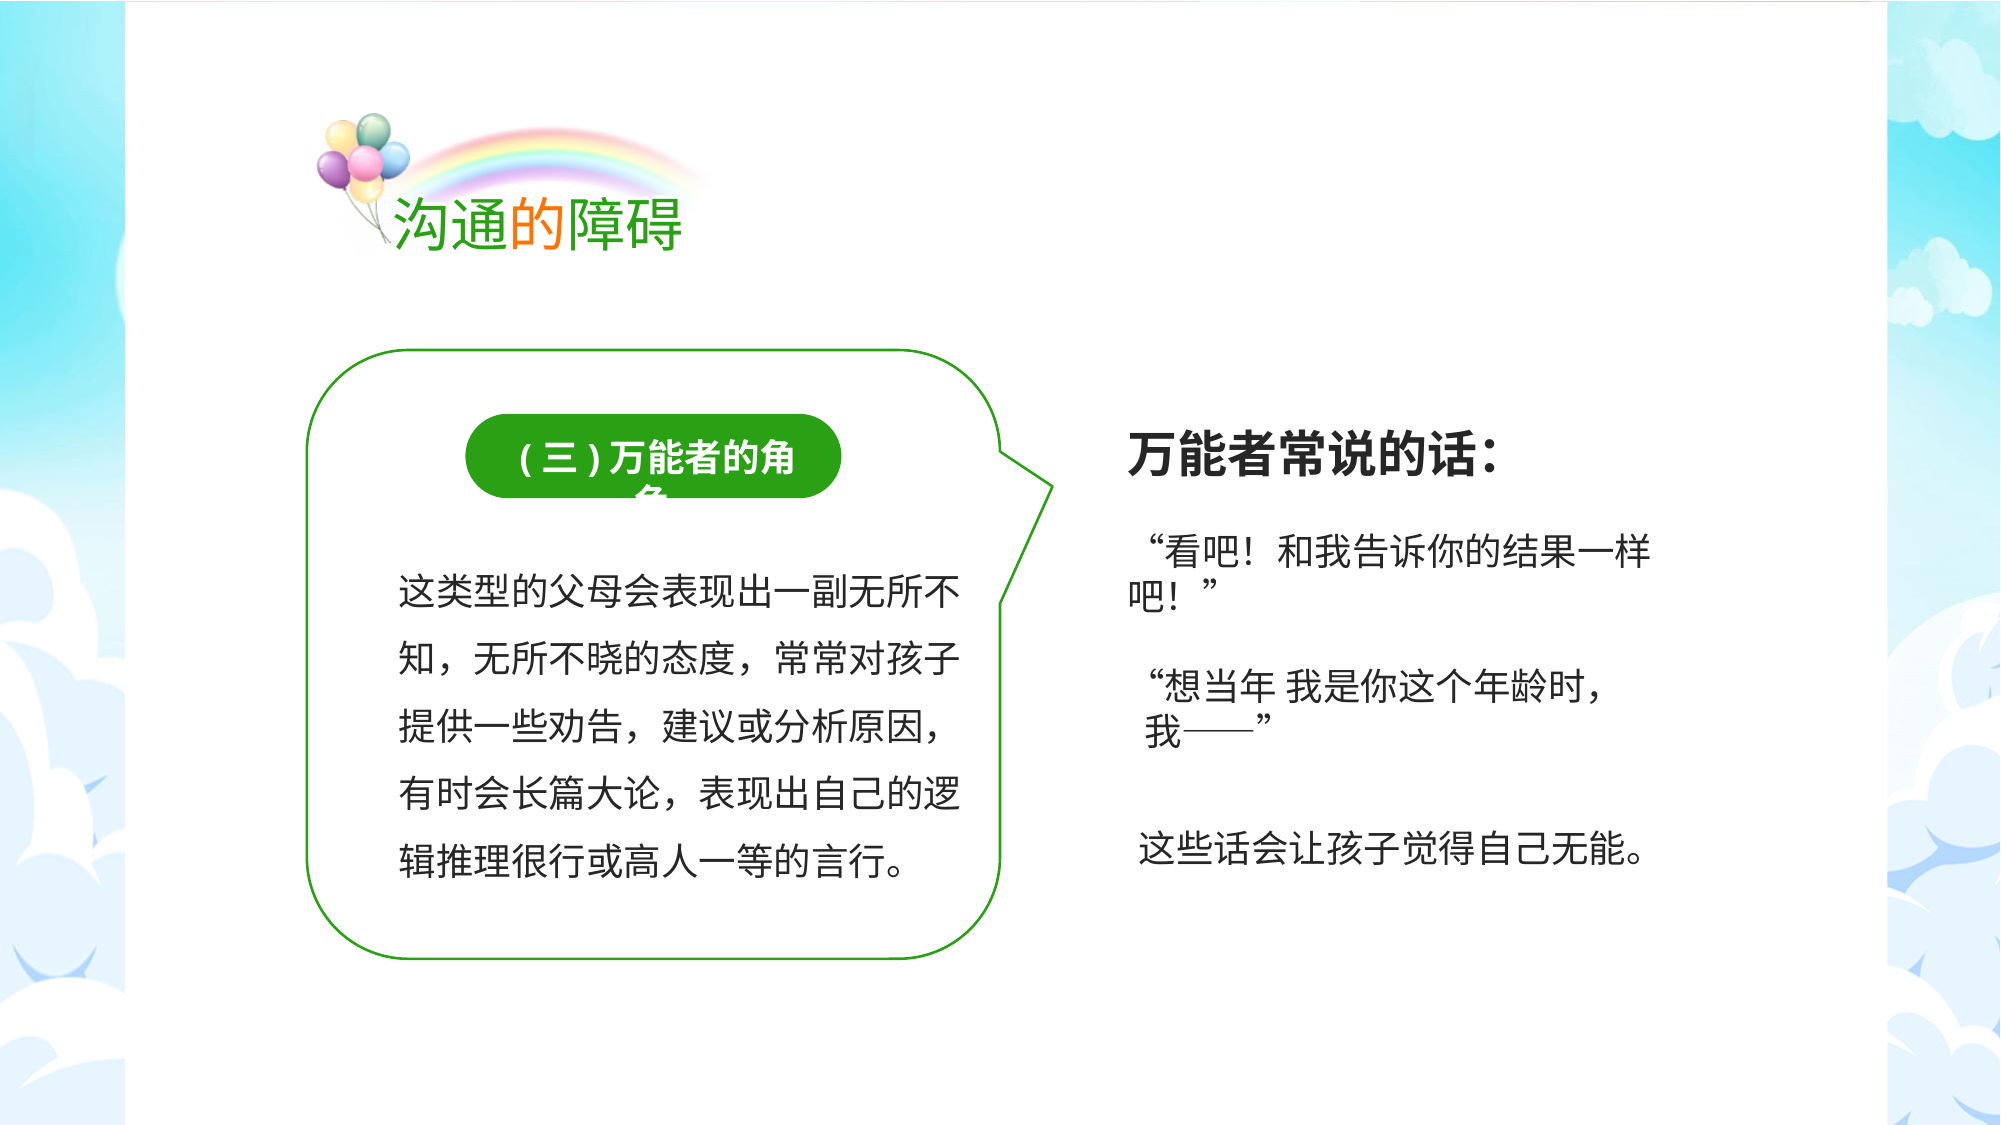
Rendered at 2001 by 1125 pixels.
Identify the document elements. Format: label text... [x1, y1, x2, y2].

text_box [266, 94, 785, 271]
text_box 这类型的父母会表现出一副无所不知，无所不晓的态度，常常对孩子提供一些劝告，建议或分析原因，有时会长篇大论，表现出自己的逻辑推理很行或高人一等的言行。 [384, 537, 1010, 891]
picture [0, 0, 2000, 1125]
text_box [305, 348, 1054, 961]
text_box 万能者常说的话： “看吧！和我告诉你的结果一样吧！” “想当年 我是你这个年龄时， 我——” 这些话会让孩子觉得自己无能。 [1112, 415, 1738, 881]
text_box (三)万能者的角色 [465, 413, 842, 499]
